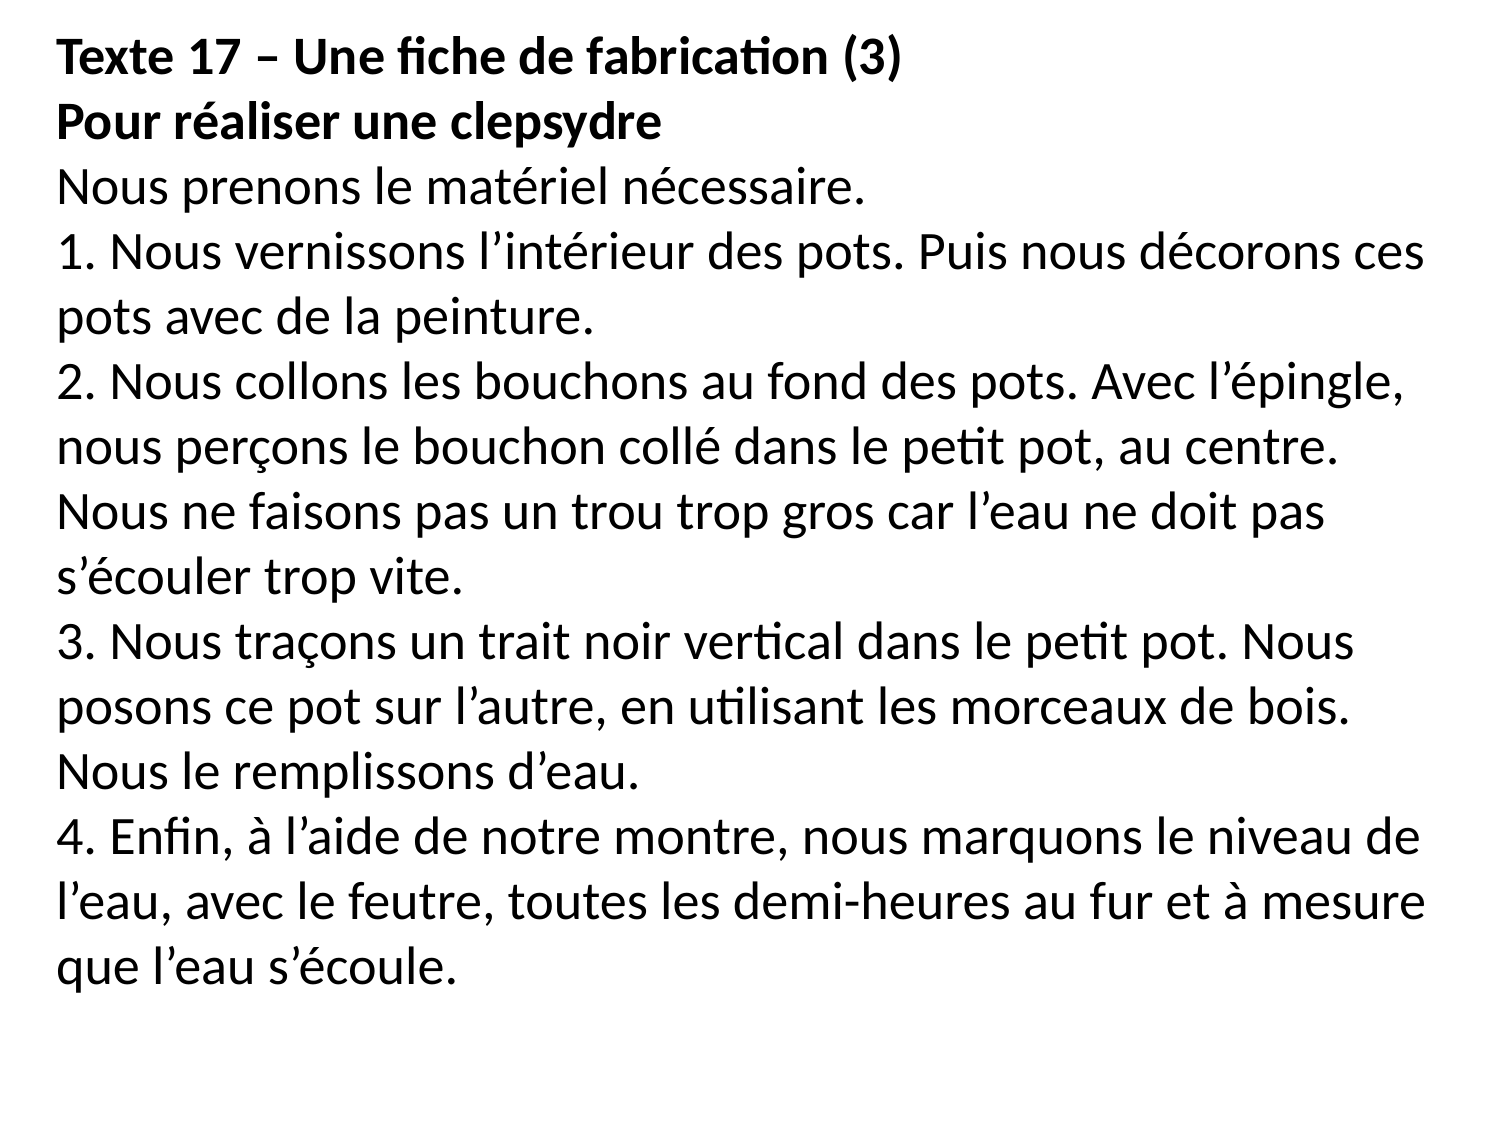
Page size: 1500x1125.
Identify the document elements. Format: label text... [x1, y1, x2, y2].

text_box Texte 17 – Une fiche de fabrication (3) Pour réaliser une clepsydre Nous prenons le matériel nécessaire. 1. Nous vernissons l’intérieur des pots. Puis nous décorons ces pots avec de la peinture. 2. Nous collons les bouchons au fond des pots. Avec l’épingle, nous perçons le bouchon collé dans le petit pot, au centre. Nous ne faisons pas un trou trop gros car l’eau ne doit pas s’écouler trop vite. 3. Nous traçons un trait noir vertical dans le petit pot. Nous posons ce pot sur l’autre, en utilisant les morceaux de bois. Nous le remplissons d’eau. 4. Enfin, à l’aide de notre montre, nous marquons le niveau de l’eau, avec le feutre, toutes les demi-heures au fur et à mesure que l’eau s’écoule. [41, 13, 1471, 1003]
